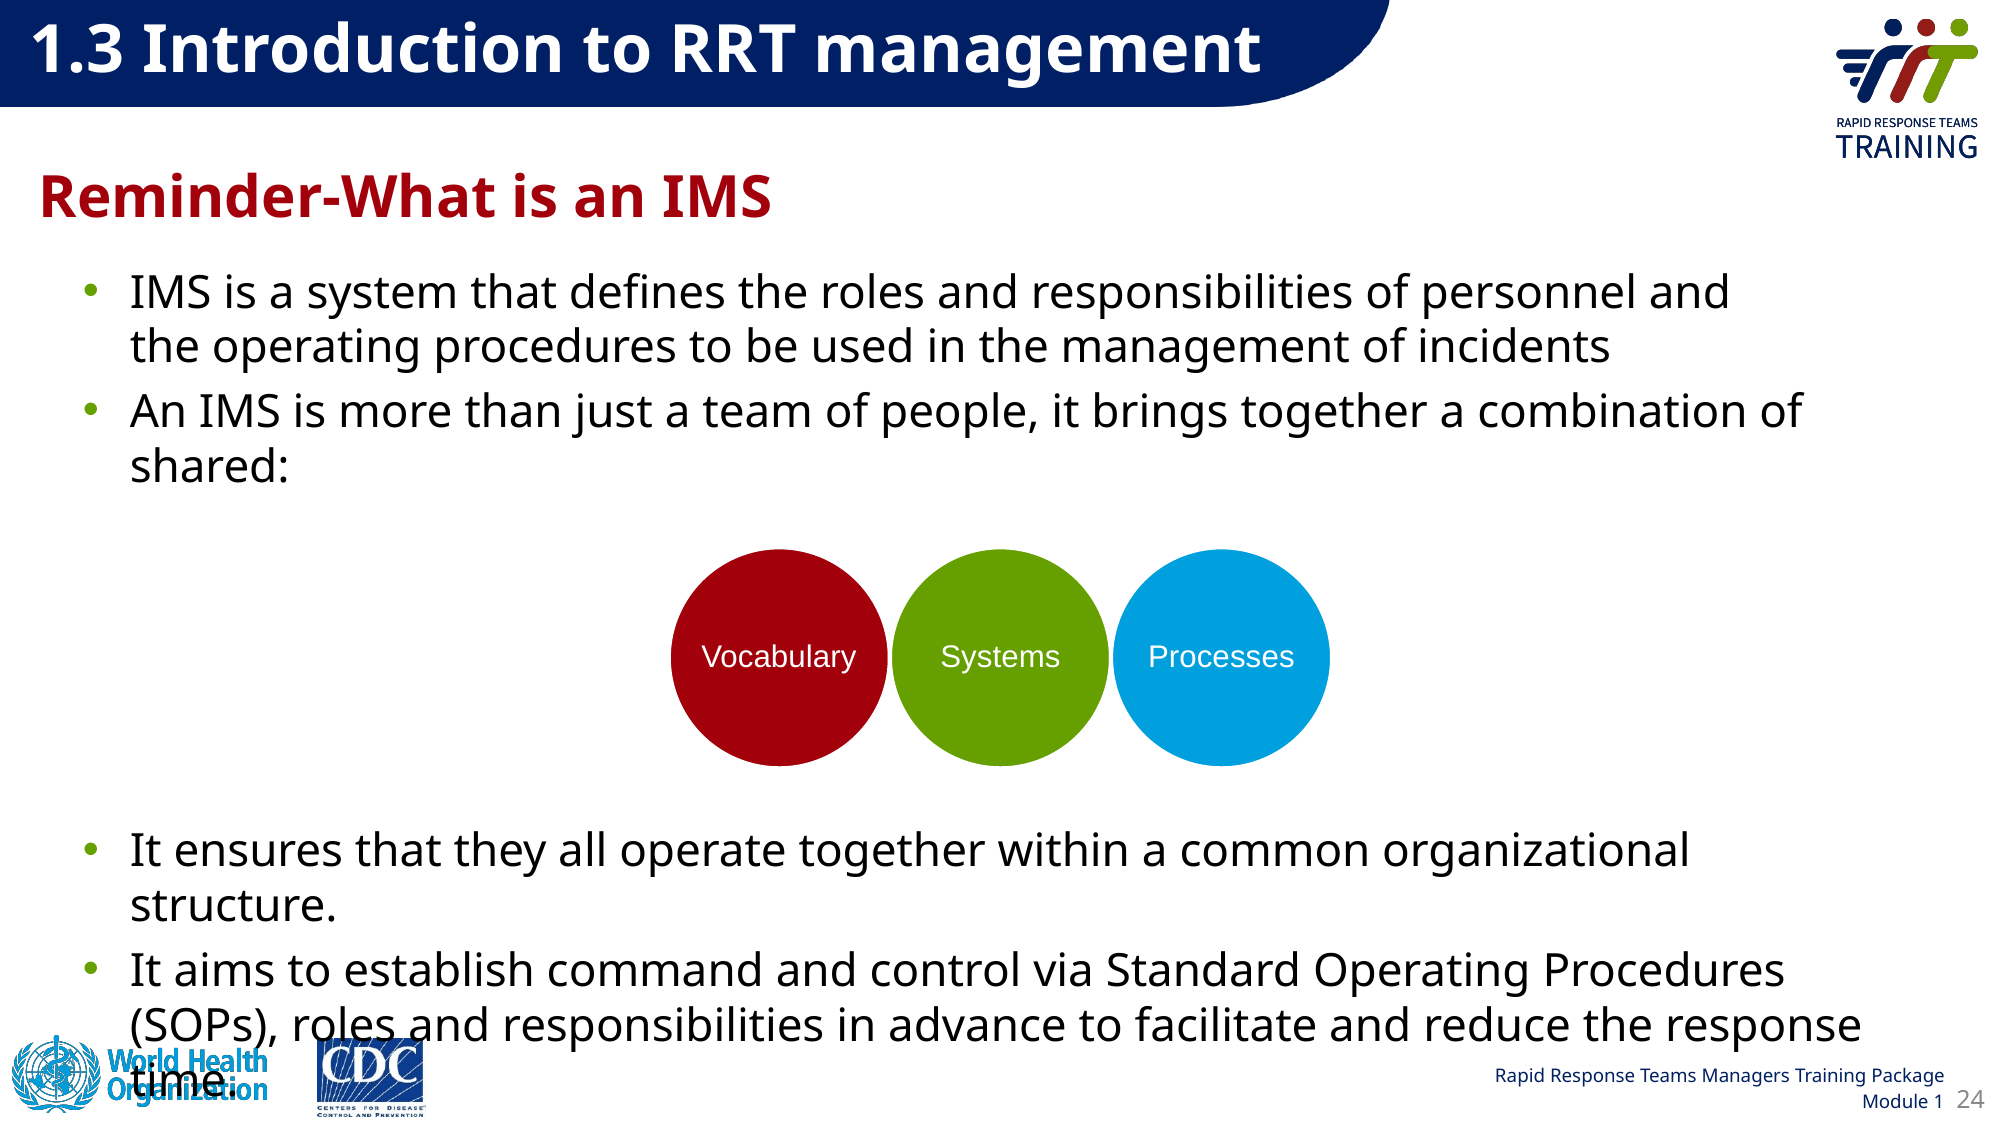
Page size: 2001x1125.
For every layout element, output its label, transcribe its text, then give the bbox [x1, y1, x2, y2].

text_box IMS is a system that defines the roles and responsibilities of personnel and the operating procedures to be used in the management of incidents An IMS is more than just a team of people, it brings together a combination of shared: It ensures that they all operate together within a common organizational structure. It aims to establish command and control via Standard Operating Procedures (SOPs), roles and responsibilities in advance to facilitate and reduce the response time. [67, 254, 1884, 1125]
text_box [668, 462, 1333, 853]
picture [22, 1062, 26, 1077]
picture [34, 1054, 43, 1078]
text_box 1.3 Introduction to RRT management [22, 7, 1534, 110]
text_box Reminder-What is an IMS [31, 152, 1168, 238]
picture [0, 0, 1390, 107]
picture [46, 1056, 54, 1062]
picture [50, 1108, 62, 1113]
picture [12, 1083, 48, 1113]
picture [12, 1035, 54, 1068]
picture [36, 1088, 67, 1105]
picture [40, 1062, 47, 1070]
picture [59, 1035, 67, 1048]
text_box 24 [1557, 1075, 1993, 1121]
picture [24, 1054, 36, 1087]
picture [1835, 19, 1978, 167]
picture [30, 1083, 37, 1091]
